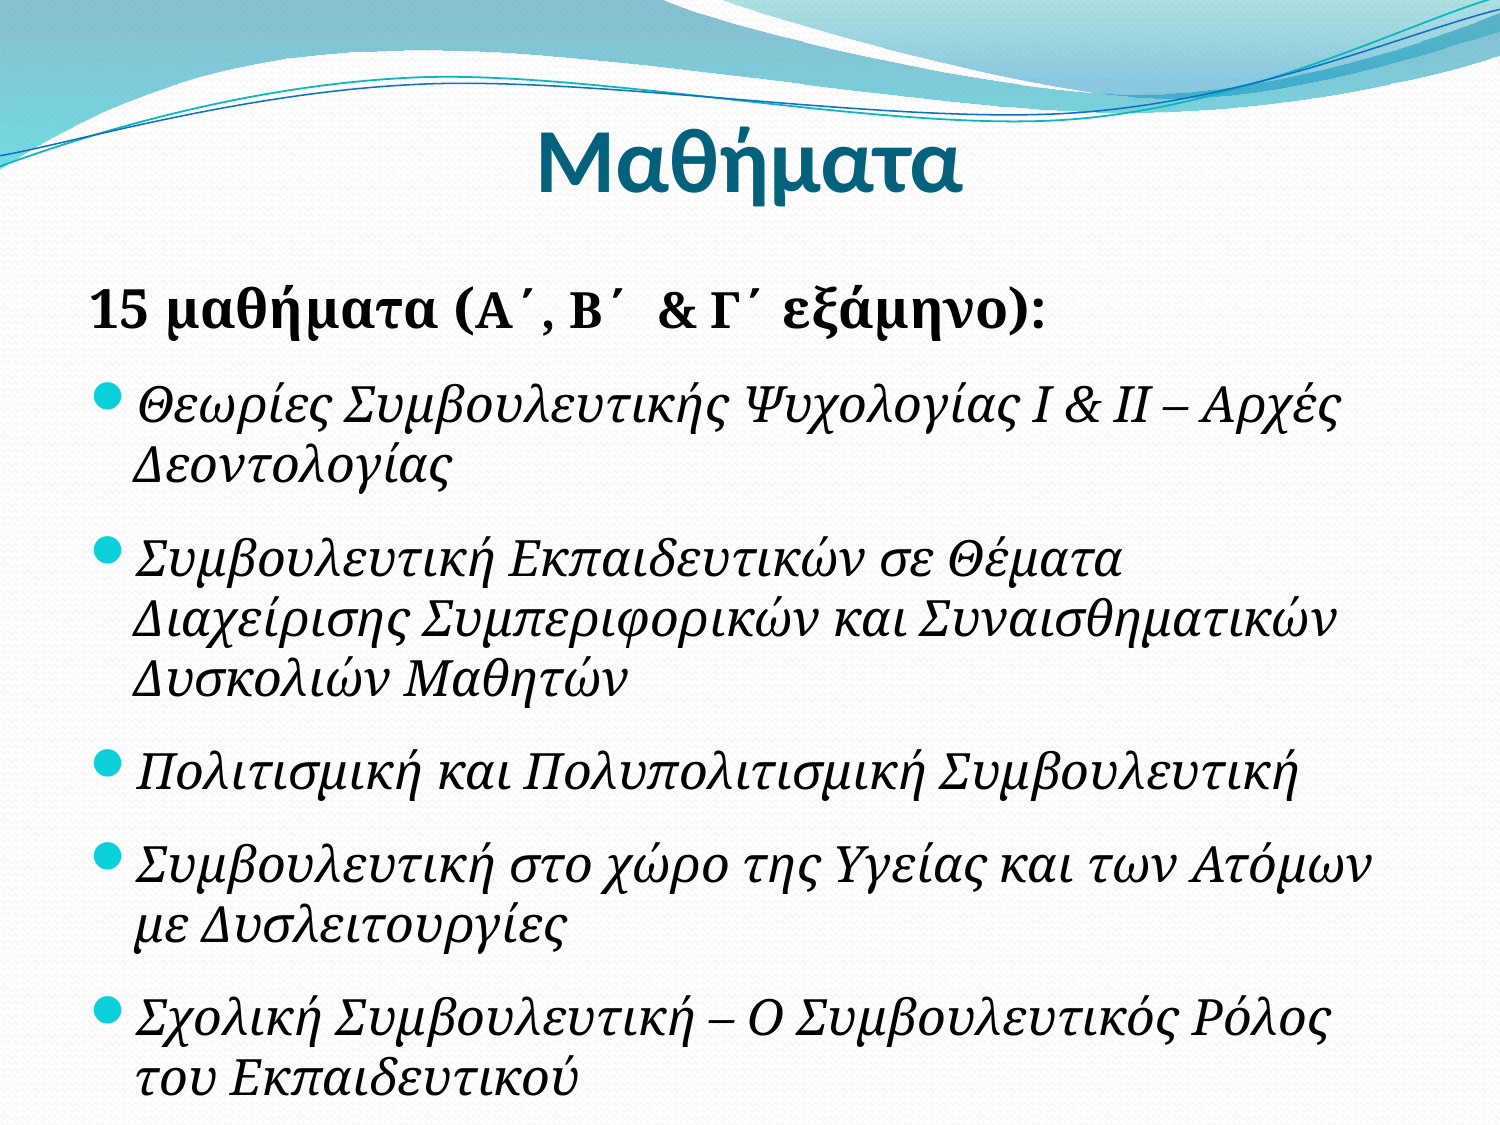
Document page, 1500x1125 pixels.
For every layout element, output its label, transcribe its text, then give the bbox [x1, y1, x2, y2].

title Μαθήματα [75, 70, 1425, 211]
list 15 μαθήματα (Α΄, Β΄ & Γ΄ εξάμηνο): Θεωρίες Συμβουλευτικής Ψυχολογίας Ι & ΙΙ – Αρχές Δεοντολογίας Συμβουλευτική Εκπαιδευτικών σε Θέματα Διαχείρισης Συμπεριφορικών και Συναισθηματικών Δυσκολιών Μαθητών Πολιτισμική και Πολυπολιτισμική Συμβουλευτική Συμβουλευτική στο χώρο της Υγείας και των Ατόμων με Δυσλειτουργίες Σχολική Συμβουλευτική – Ο Συμβουλευτικός Ρόλος του Εκπαιδευτικού [75, 267, 1425, 1094]
